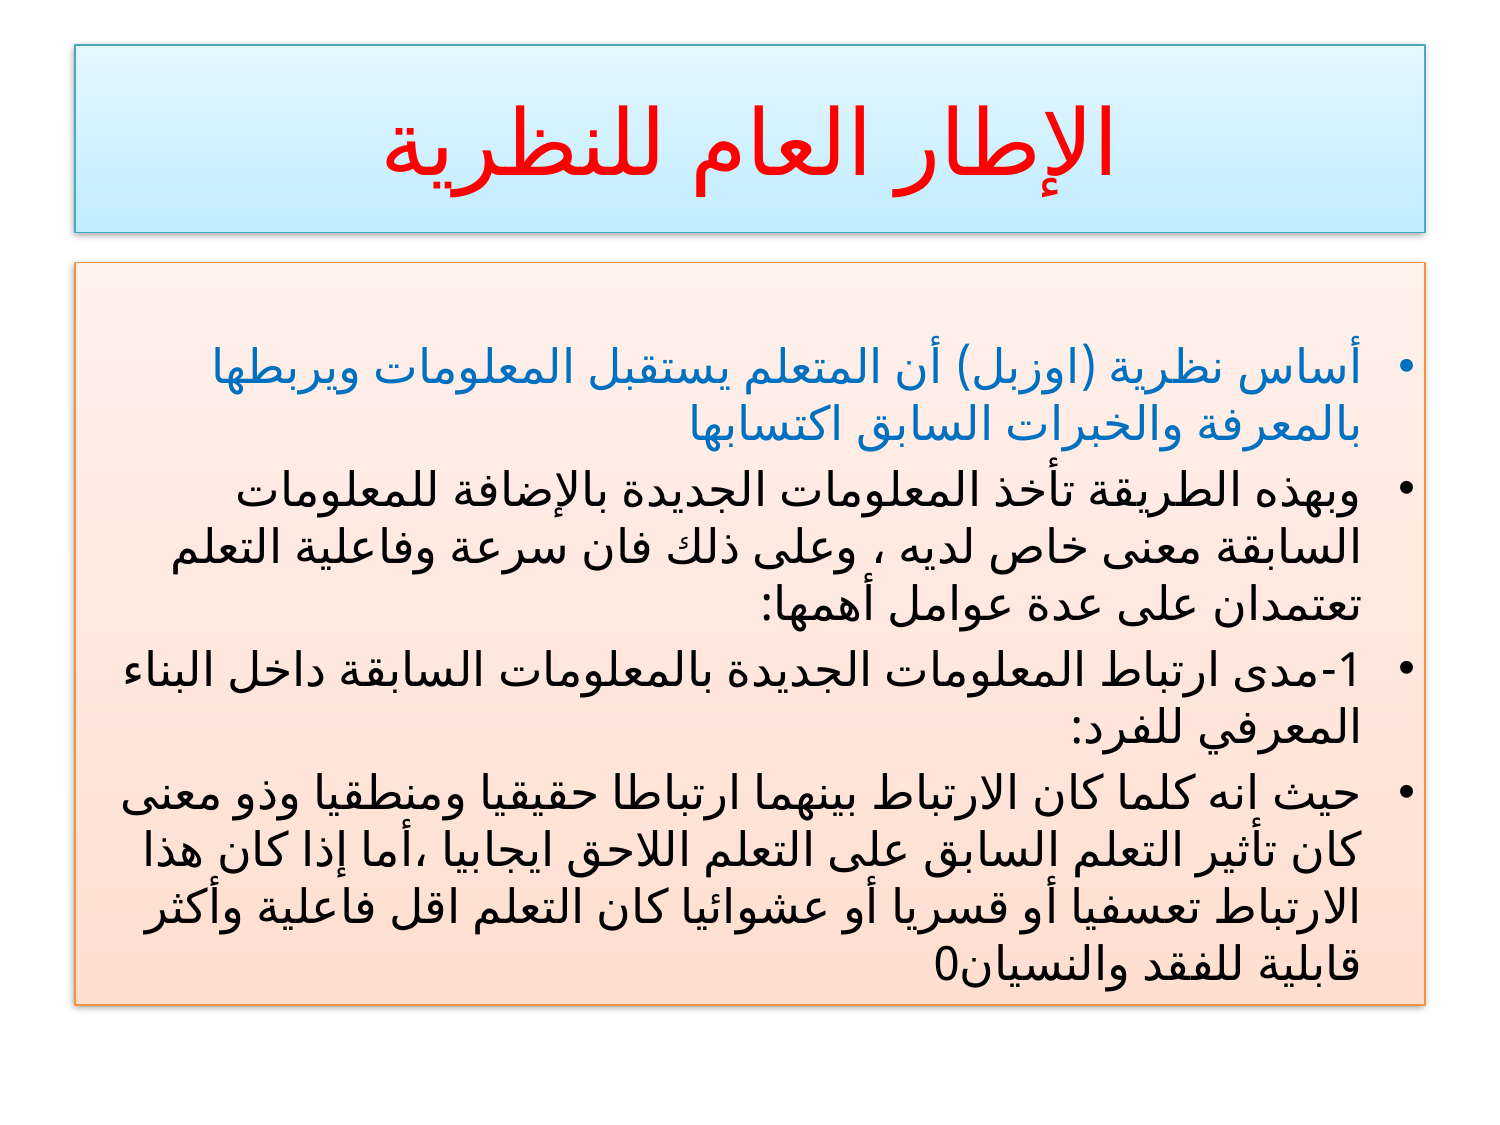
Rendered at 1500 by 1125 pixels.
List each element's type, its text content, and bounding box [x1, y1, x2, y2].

title الإطار العام للنظرية [74, 44, 1426, 233]
list أساس نظرية (اوزبل) أن المتعلم يستقبل المعلومات ويربطها بالمعرفة والخبرات السابق اكتسابها وبهذه الطريقة تأخذ المعلومات الجديدة بالإضافة للمعلومات السابقة معنى خاص لديه ، وعلى ذلك فان سرعة وفاعلية التعلم تعتمدان على عدة عوامل أهمها: 1-مدى ارتباط المعلومات الجديدة بالمعلومات السابقة داخل البناء المعرفي للفرد: حيث انه كلما كان الارتباط بينهما ارتباطا حقيقيا ومنطقيا وذو معنى كان تأثير التعلم السابق على التعلم اللاحق ايجابيا ،أما إذا كان هذا الارتباط تعسفيا أو قسريا أو عشوائيا كان التعلم اقل فاعلية وأكثر قابلية للفقد والنسيان0 [74, 262, 1426, 1006]
